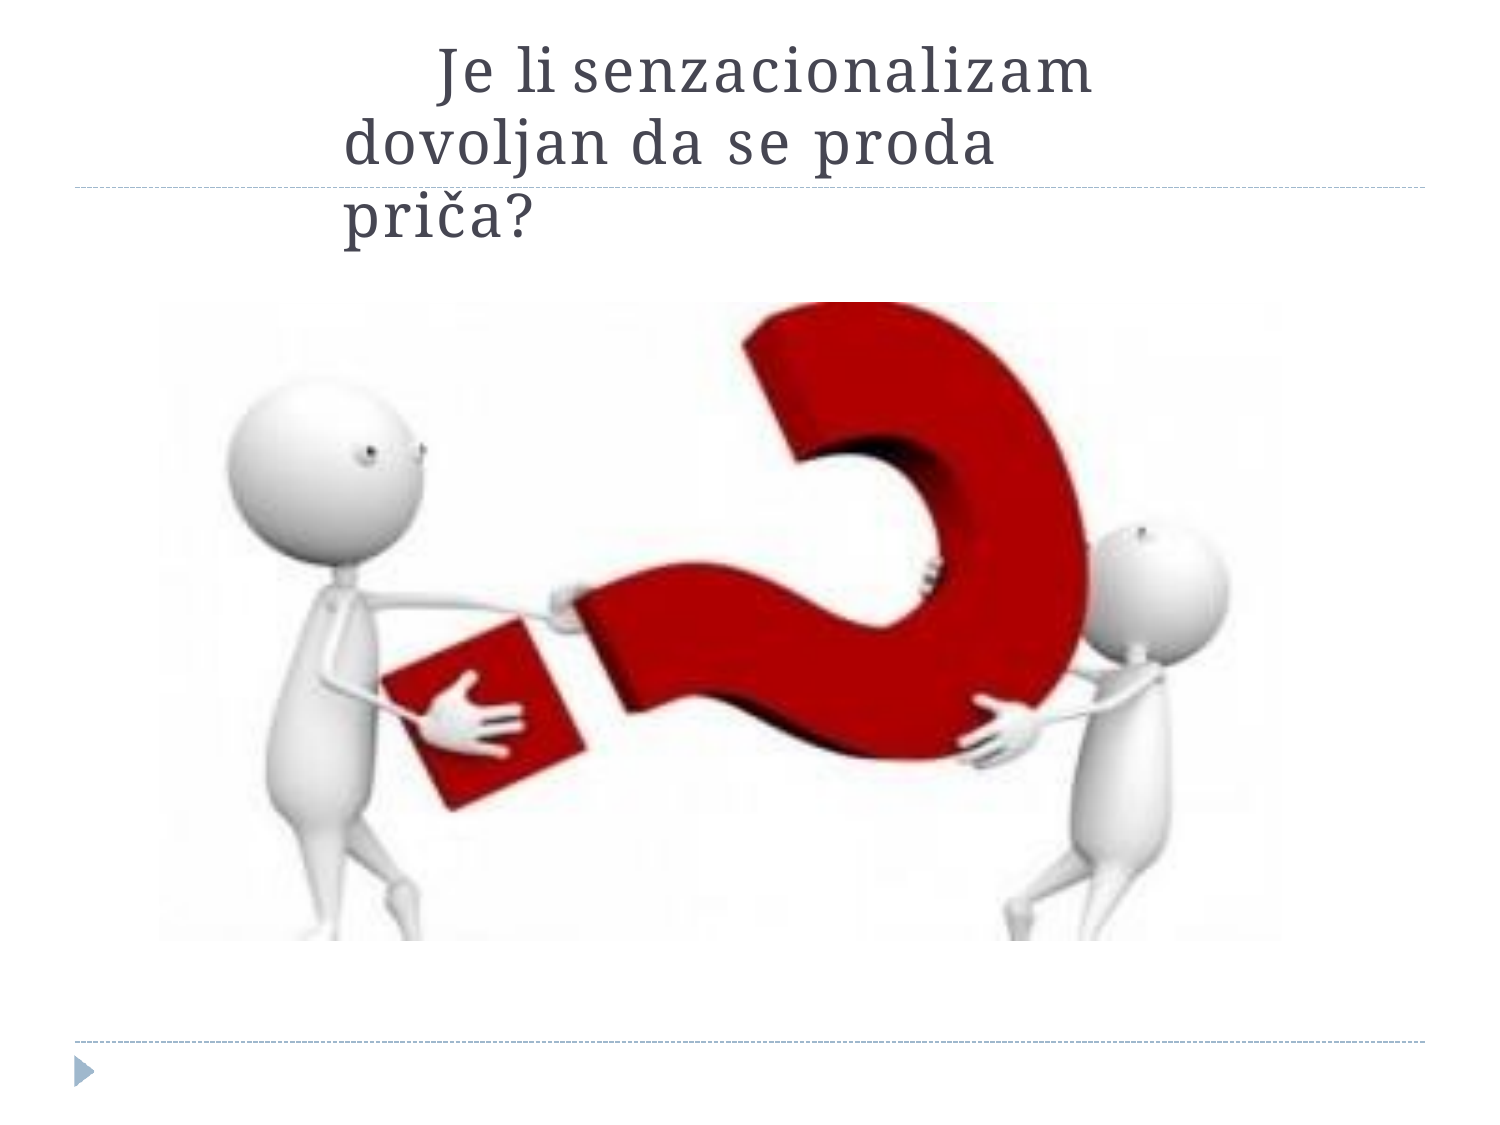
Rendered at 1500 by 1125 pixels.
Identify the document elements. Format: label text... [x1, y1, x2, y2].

title Je li senzacionalizam dovoljan da se proda priča? [341, 29, 1159, 250]
text_box [74, 1055, 95, 1087]
text_box [159, 302, 1282, 941]
